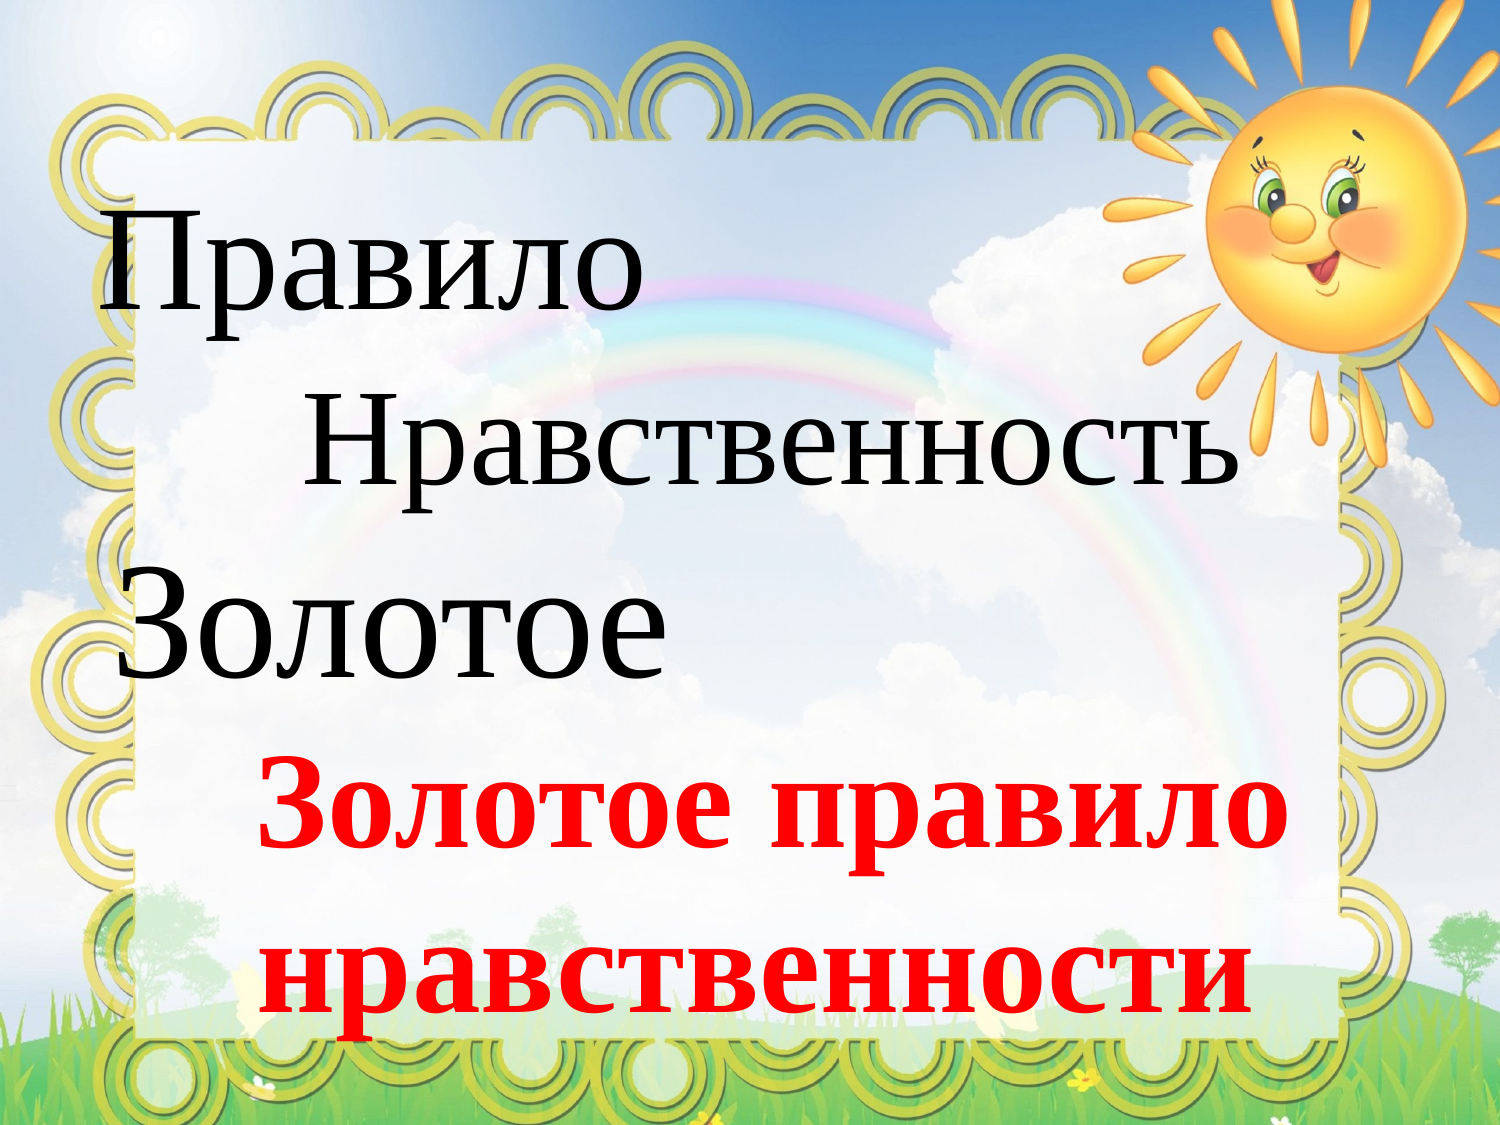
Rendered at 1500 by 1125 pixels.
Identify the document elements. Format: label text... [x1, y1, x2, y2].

text_box Золотое [96, 503, 728, 719]
text_box Золотое правило нравственности [199, 703, 1348, 1048]
text_box Нравственность [286, 339, 1293, 520]
text_box Правило [81, 152, 786, 348]
